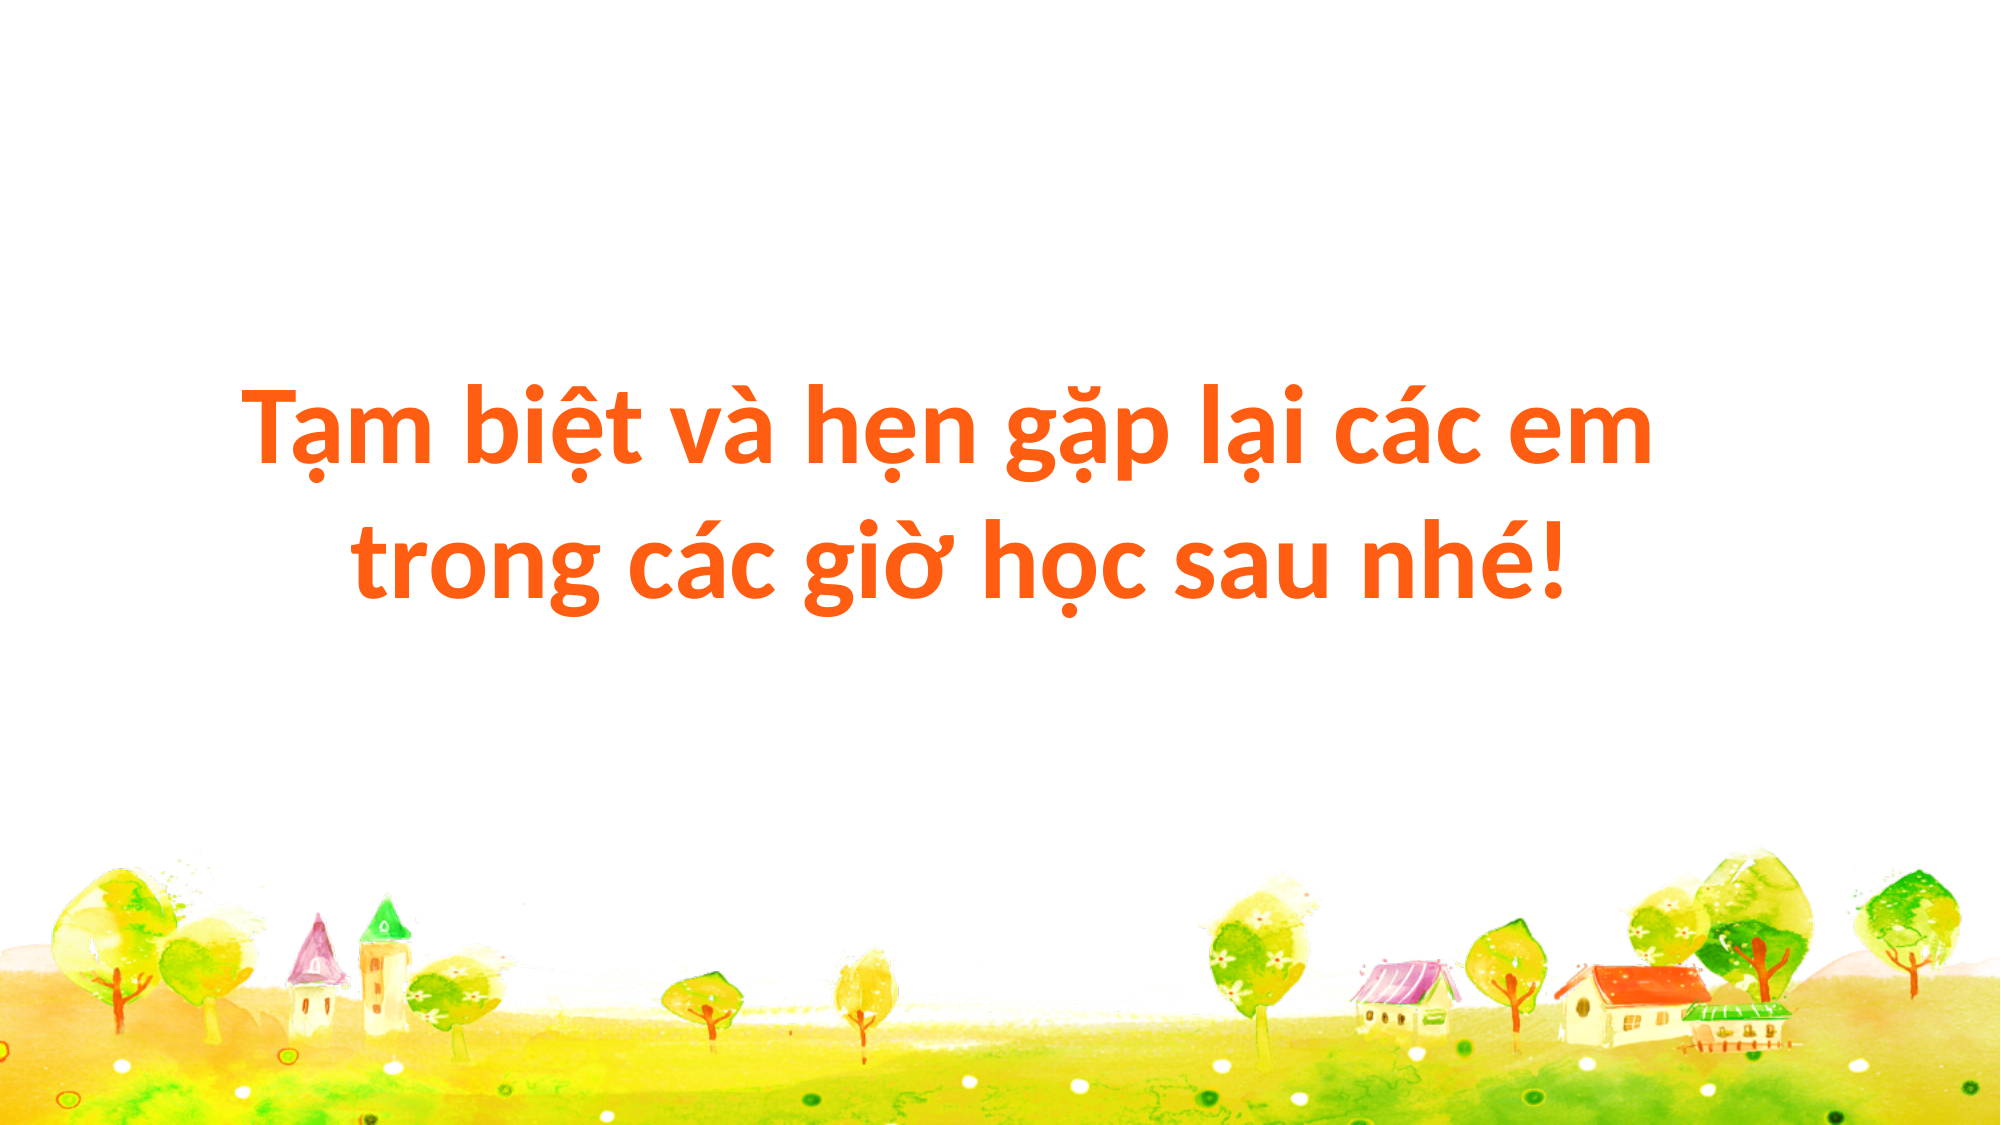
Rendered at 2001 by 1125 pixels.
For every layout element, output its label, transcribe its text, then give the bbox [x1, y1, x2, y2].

picture [0, 818, 2000, 1125]
text_box Tạm biệt và hẹn gặp lại các em trong các giờ học sau nhé! [226, 343, 1698, 629]
